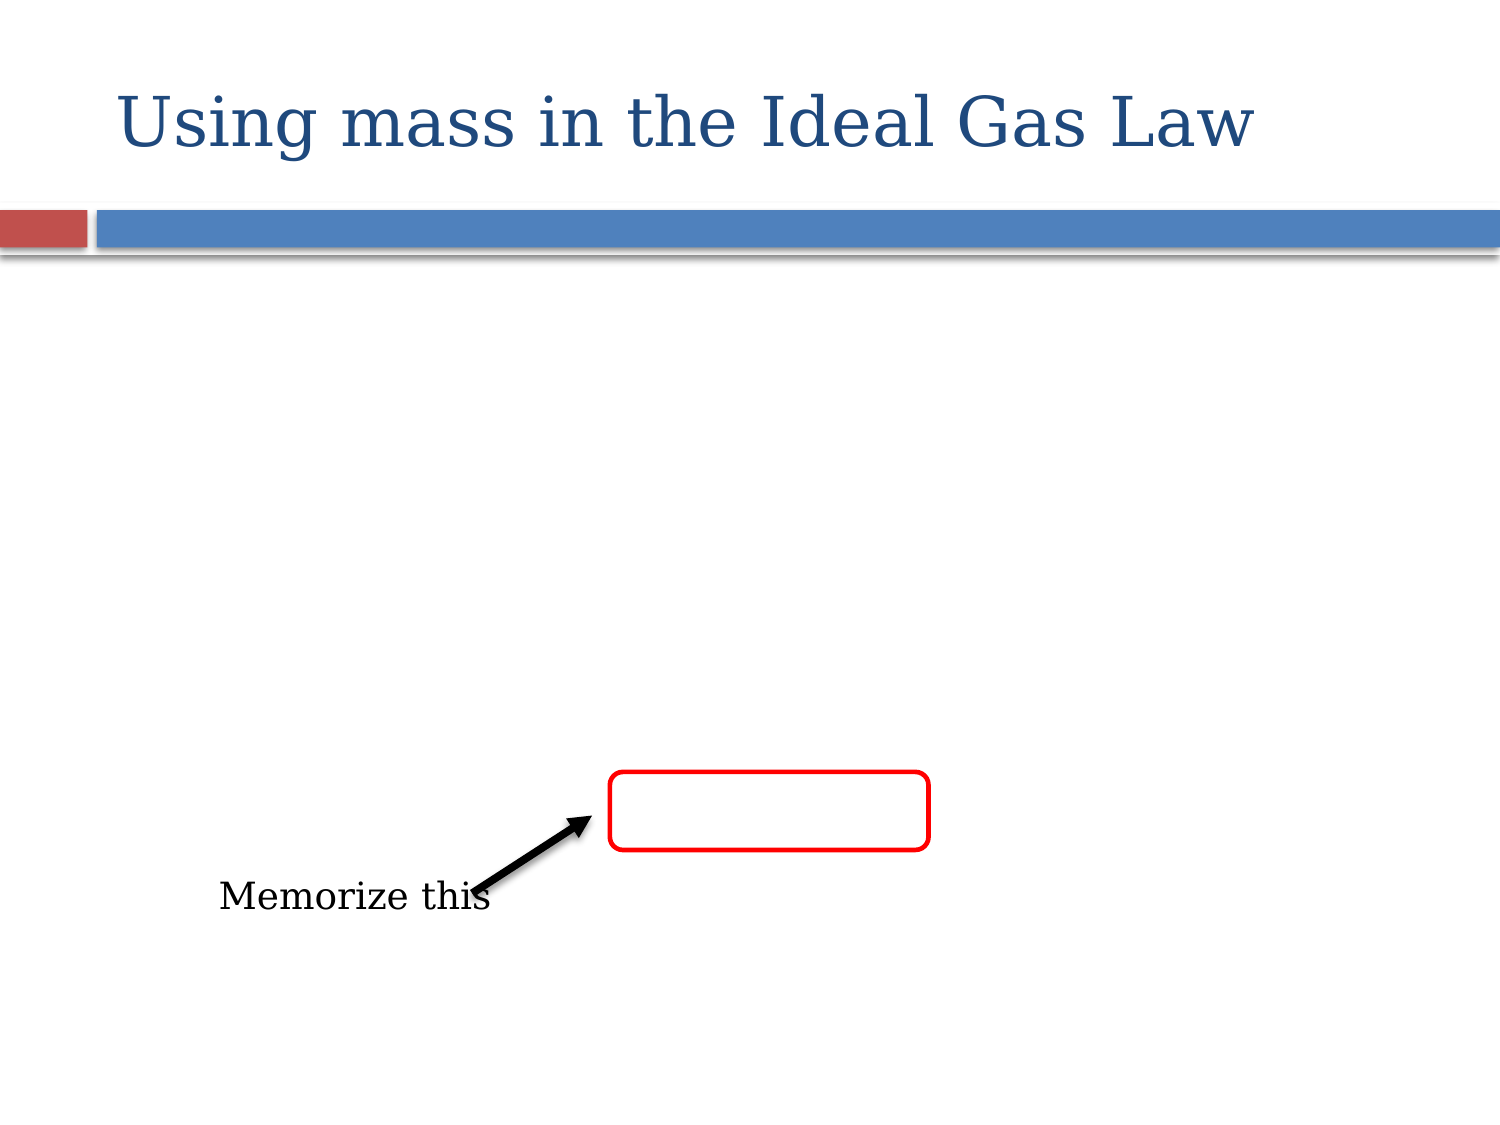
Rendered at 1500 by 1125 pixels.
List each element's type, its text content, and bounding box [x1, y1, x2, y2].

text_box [471, 815, 593, 894]
title Using mass in the Ideal Gas Law [100, 37, 1438, 200]
text_box [609, 771, 929, 850]
text_box Memorize this [203, 864, 554, 925]
